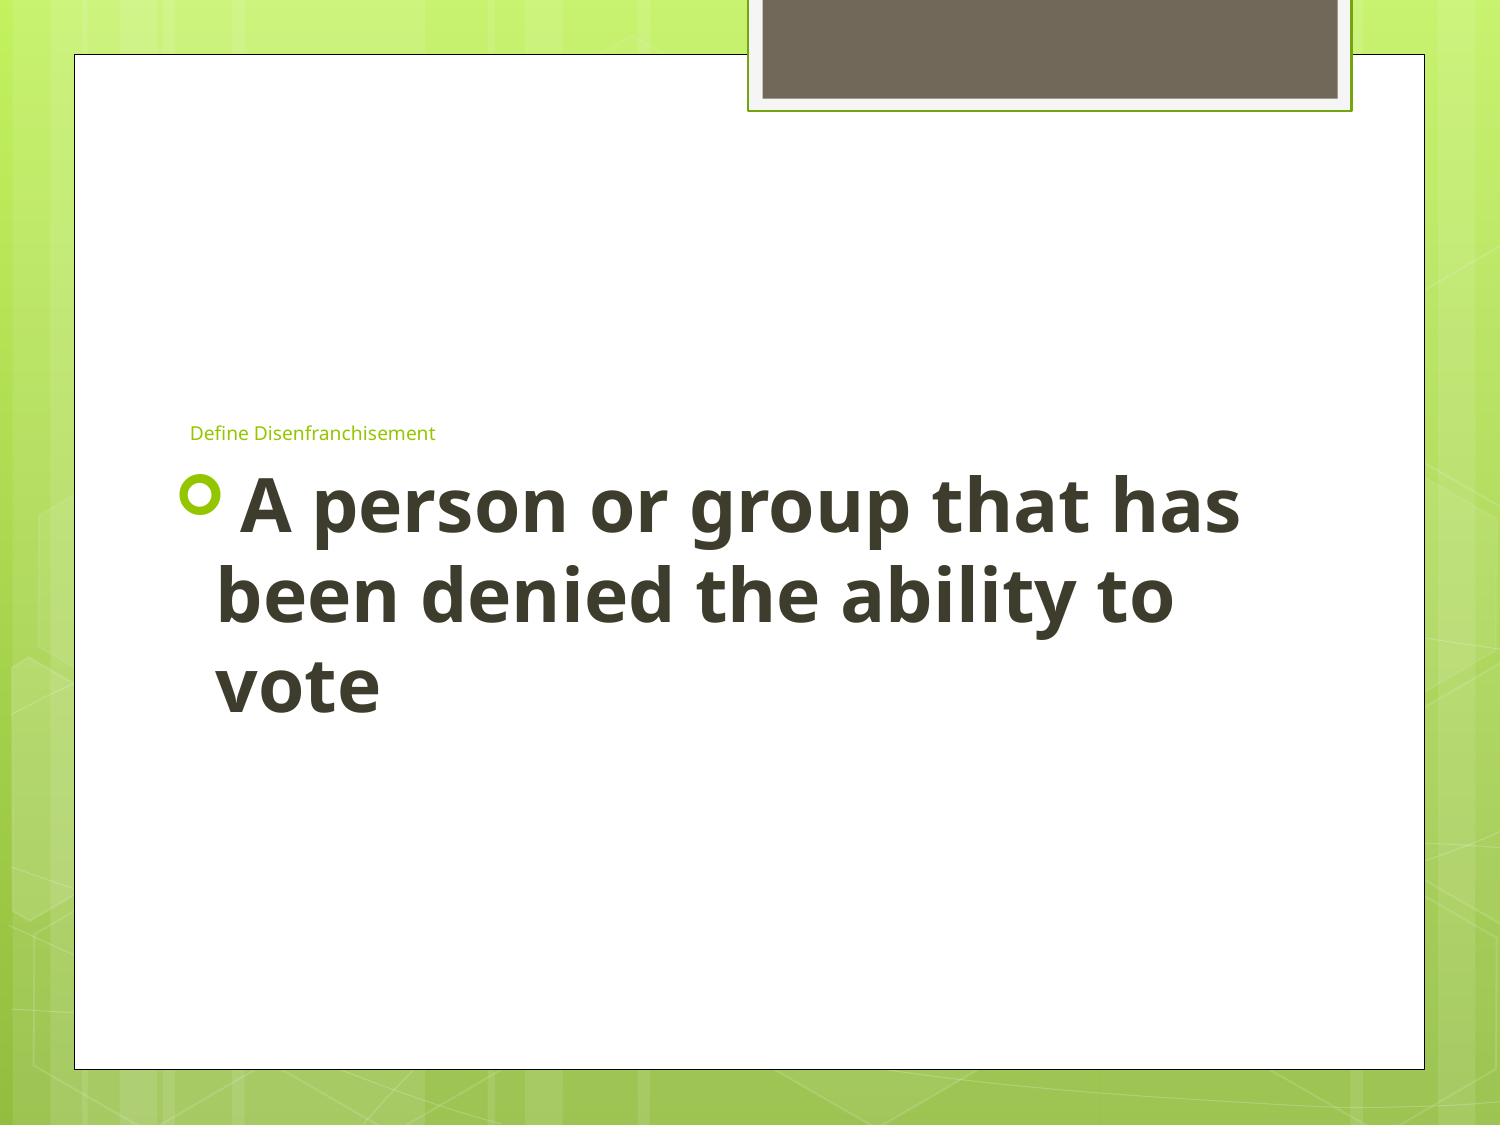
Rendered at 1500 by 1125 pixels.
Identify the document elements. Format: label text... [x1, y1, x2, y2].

title Define Disenfranchisement [174, 412, 1413, 475]
list A person or group that has been denied the ability to vote [150, 450, 1350, 738]
